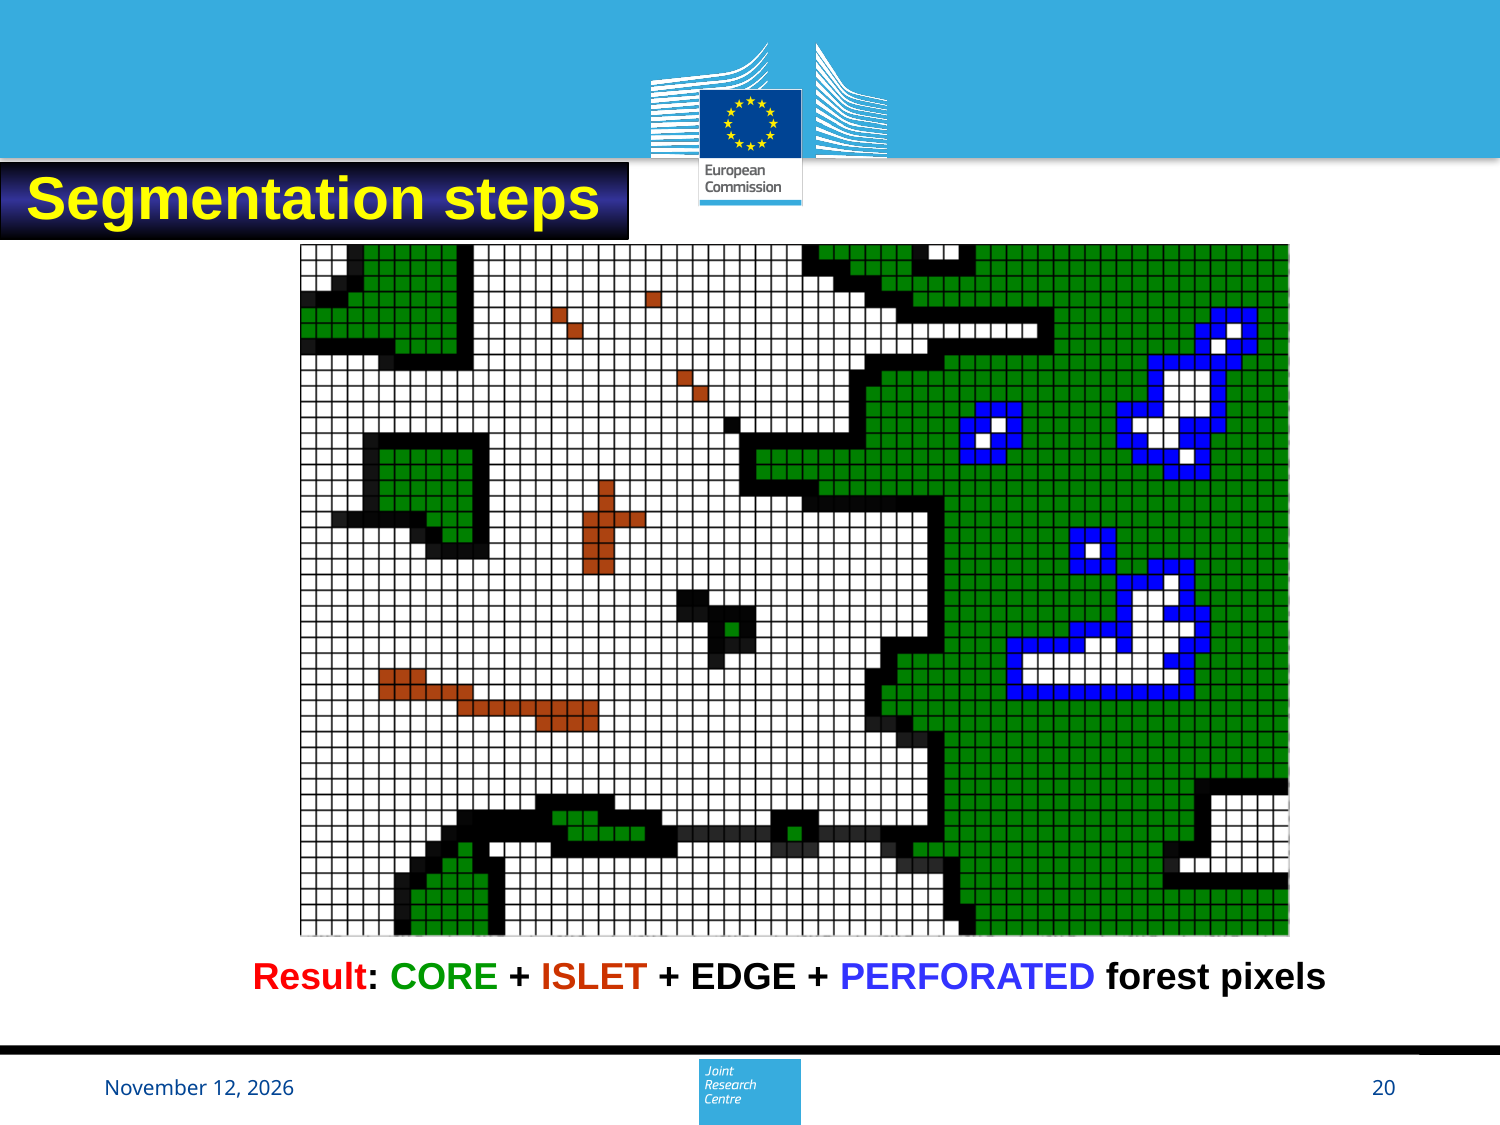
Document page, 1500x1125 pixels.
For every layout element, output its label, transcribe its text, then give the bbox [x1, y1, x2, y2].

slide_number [104, 1074, 455, 1100]
picture [651, 42, 887, 207]
picture [299, 244, 1291, 937]
text_box Segmentation steps [0, 162, 628, 239]
text_box Result: CORE + ISLET + EDGE + PERFORATED forest pixels [237, 944, 1363, 1005]
picture [699, 1059, 801, 1125]
slide_number 20 [1045, 1074, 1396, 1100]
